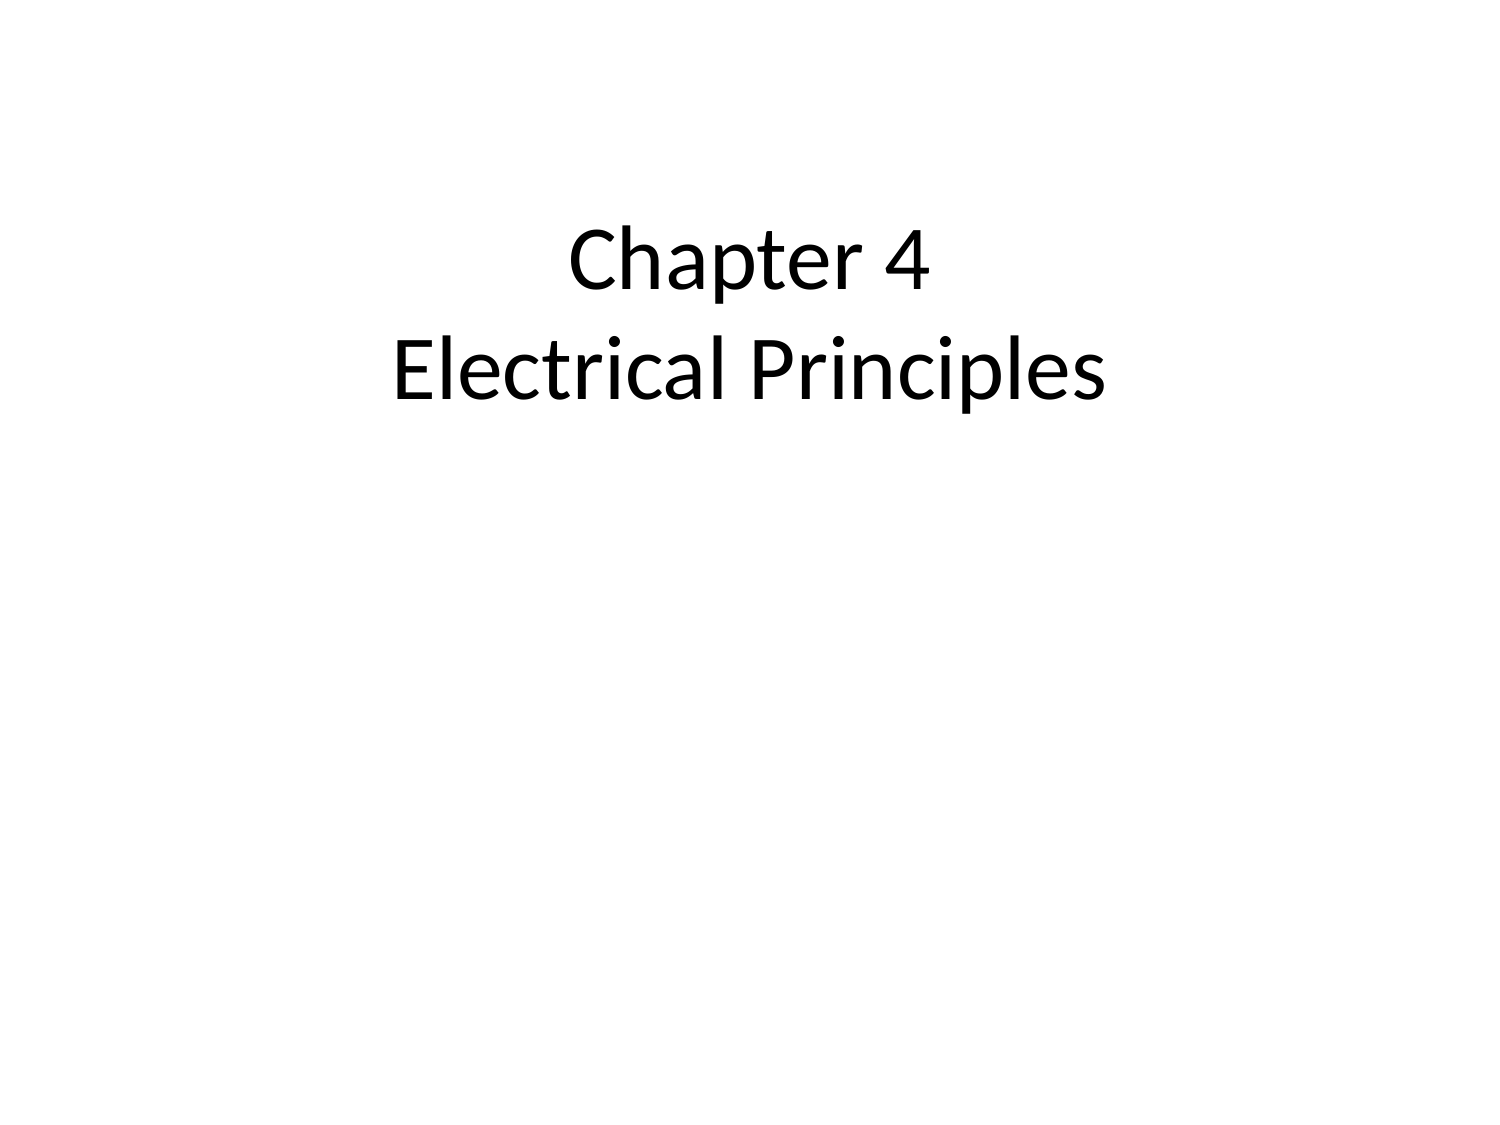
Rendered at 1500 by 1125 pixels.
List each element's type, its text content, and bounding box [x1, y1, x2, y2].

title Chapter 4 Electrical Principles [112, 187, 1388, 429]
